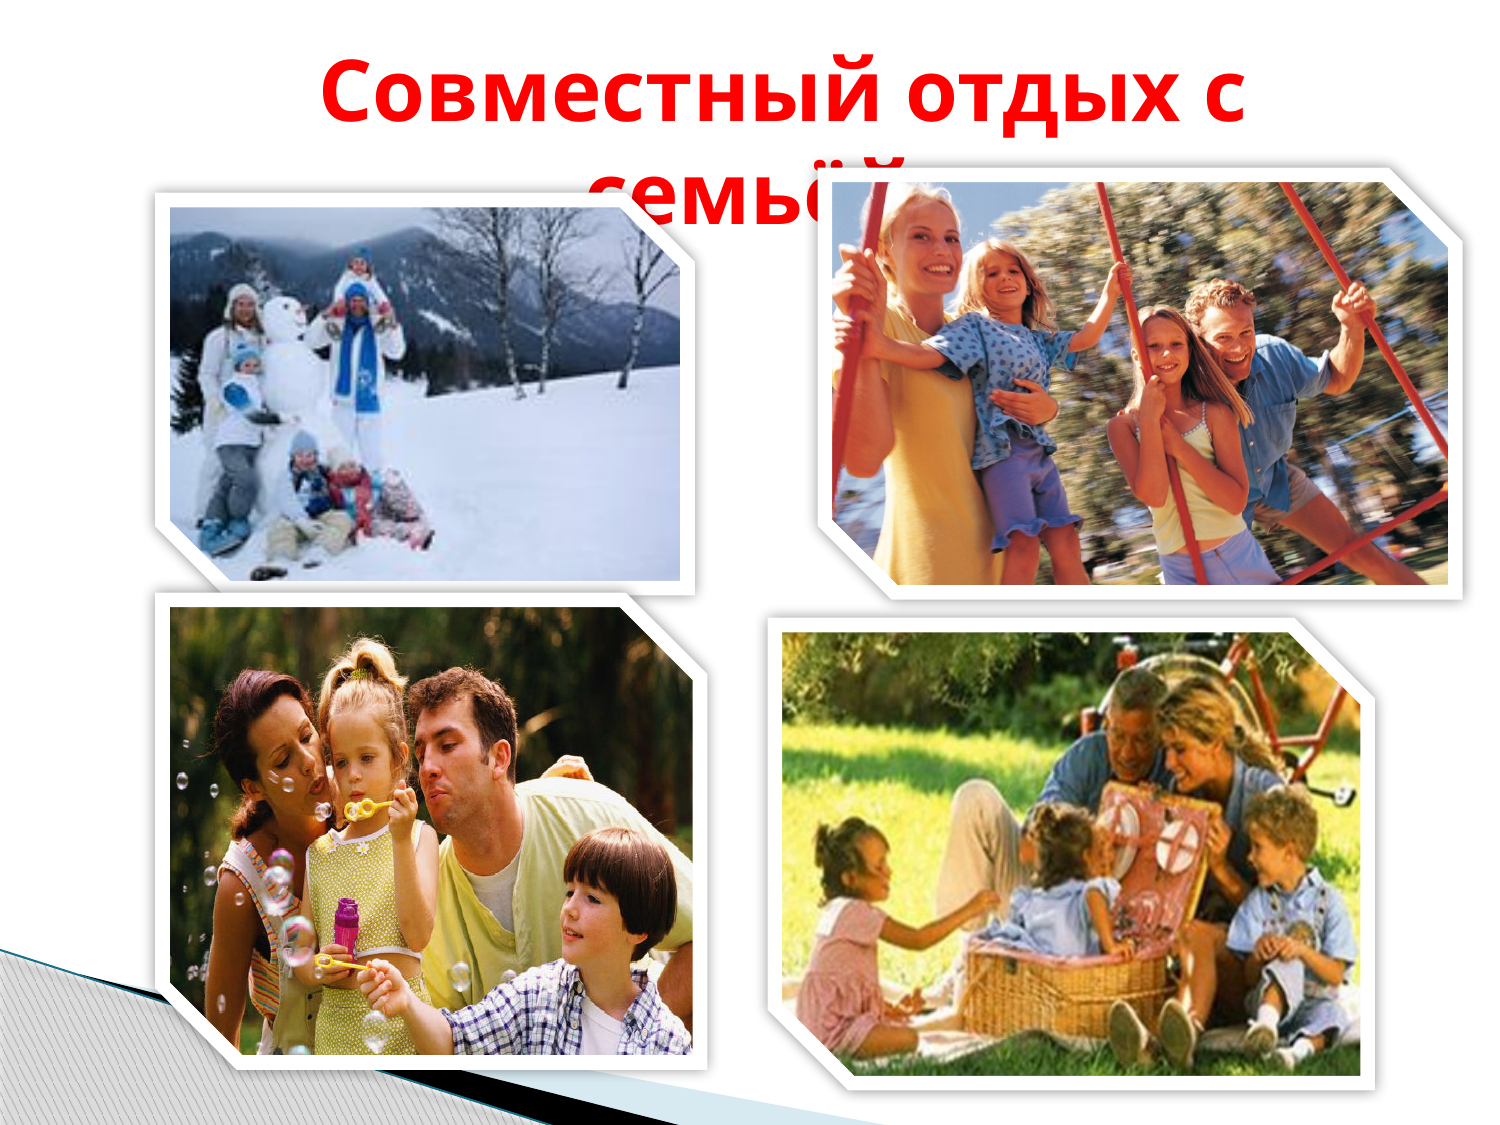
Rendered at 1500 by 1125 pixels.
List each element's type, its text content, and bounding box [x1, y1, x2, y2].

picture [774, 624, 1368, 1084]
picture [824, 174, 1456, 593]
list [162, 199, 688, 589]
picture [162, 599, 701, 1063]
title Совместный отдых с семьёй [75, 45, 1425, 233]
